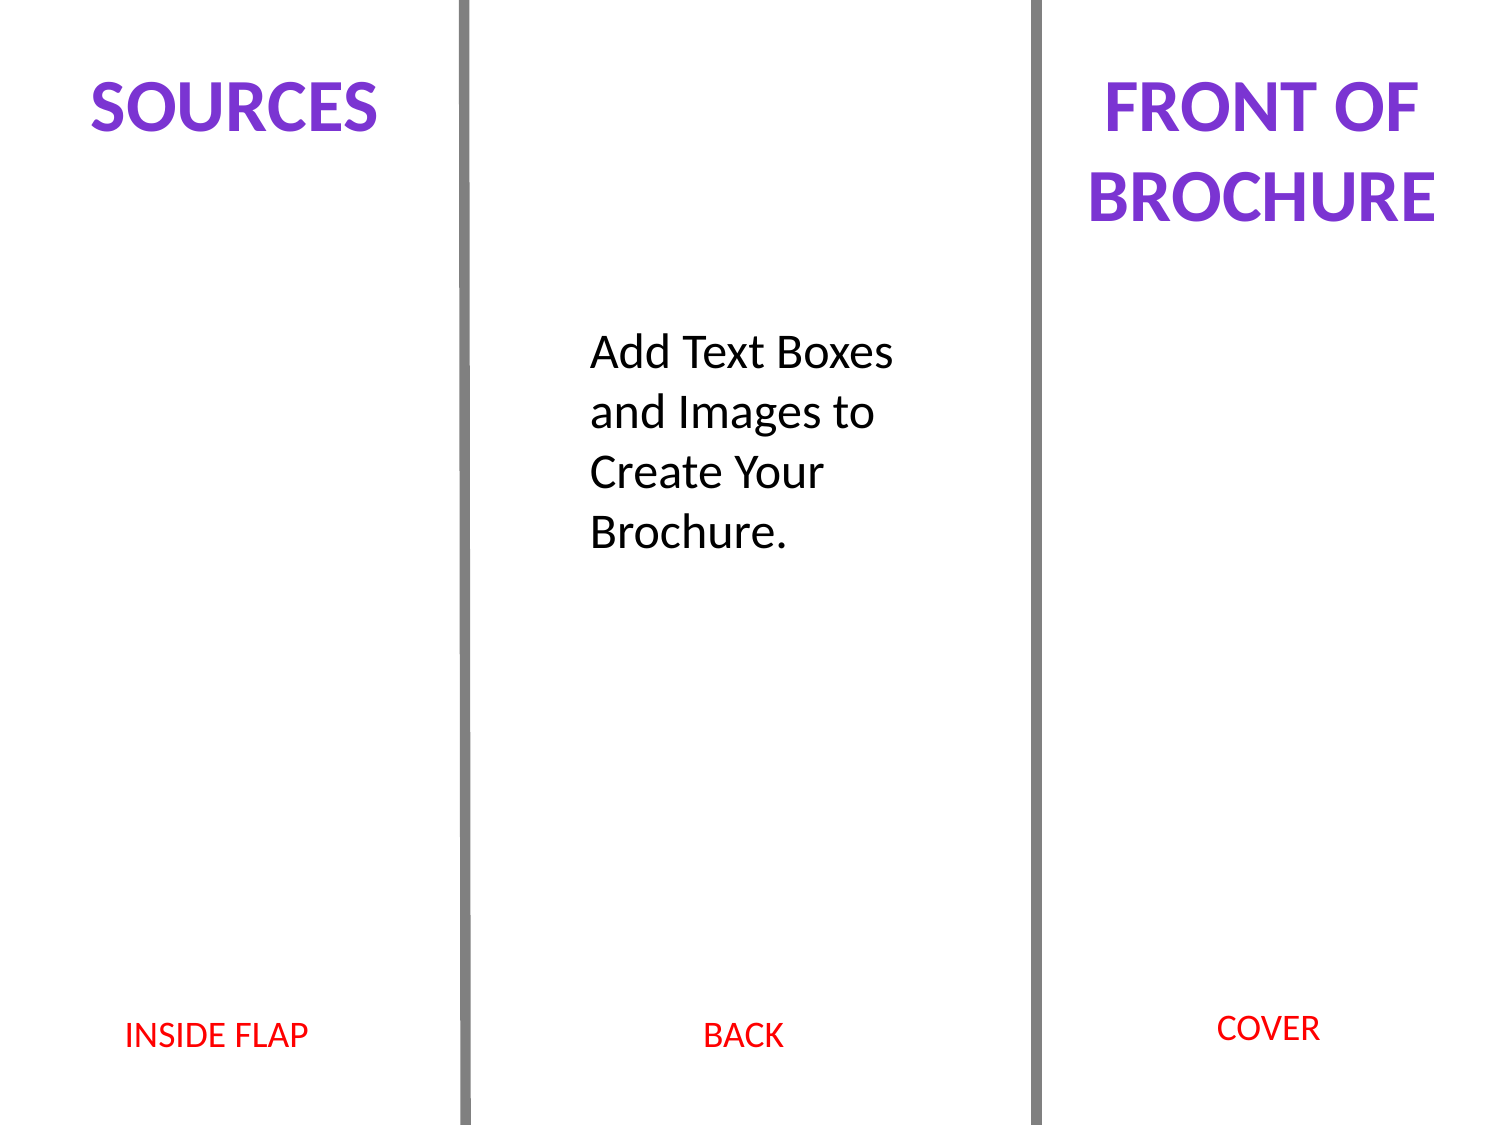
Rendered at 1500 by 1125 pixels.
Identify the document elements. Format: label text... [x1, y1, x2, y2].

text_box COVER [1202, 995, 1336, 1056]
text_box BACK [688, 1002, 800, 1062]
text_box INSIDE FLAP [109, 1002, 324, 1062]
text_box Front of Brochure [1065, 48, 1460, 244]
text_box SOURCES [37, 48, 432, 154]
text_box Add Text Boxes and Images to Create Your Brochure. [574, 311, 938, 567]
